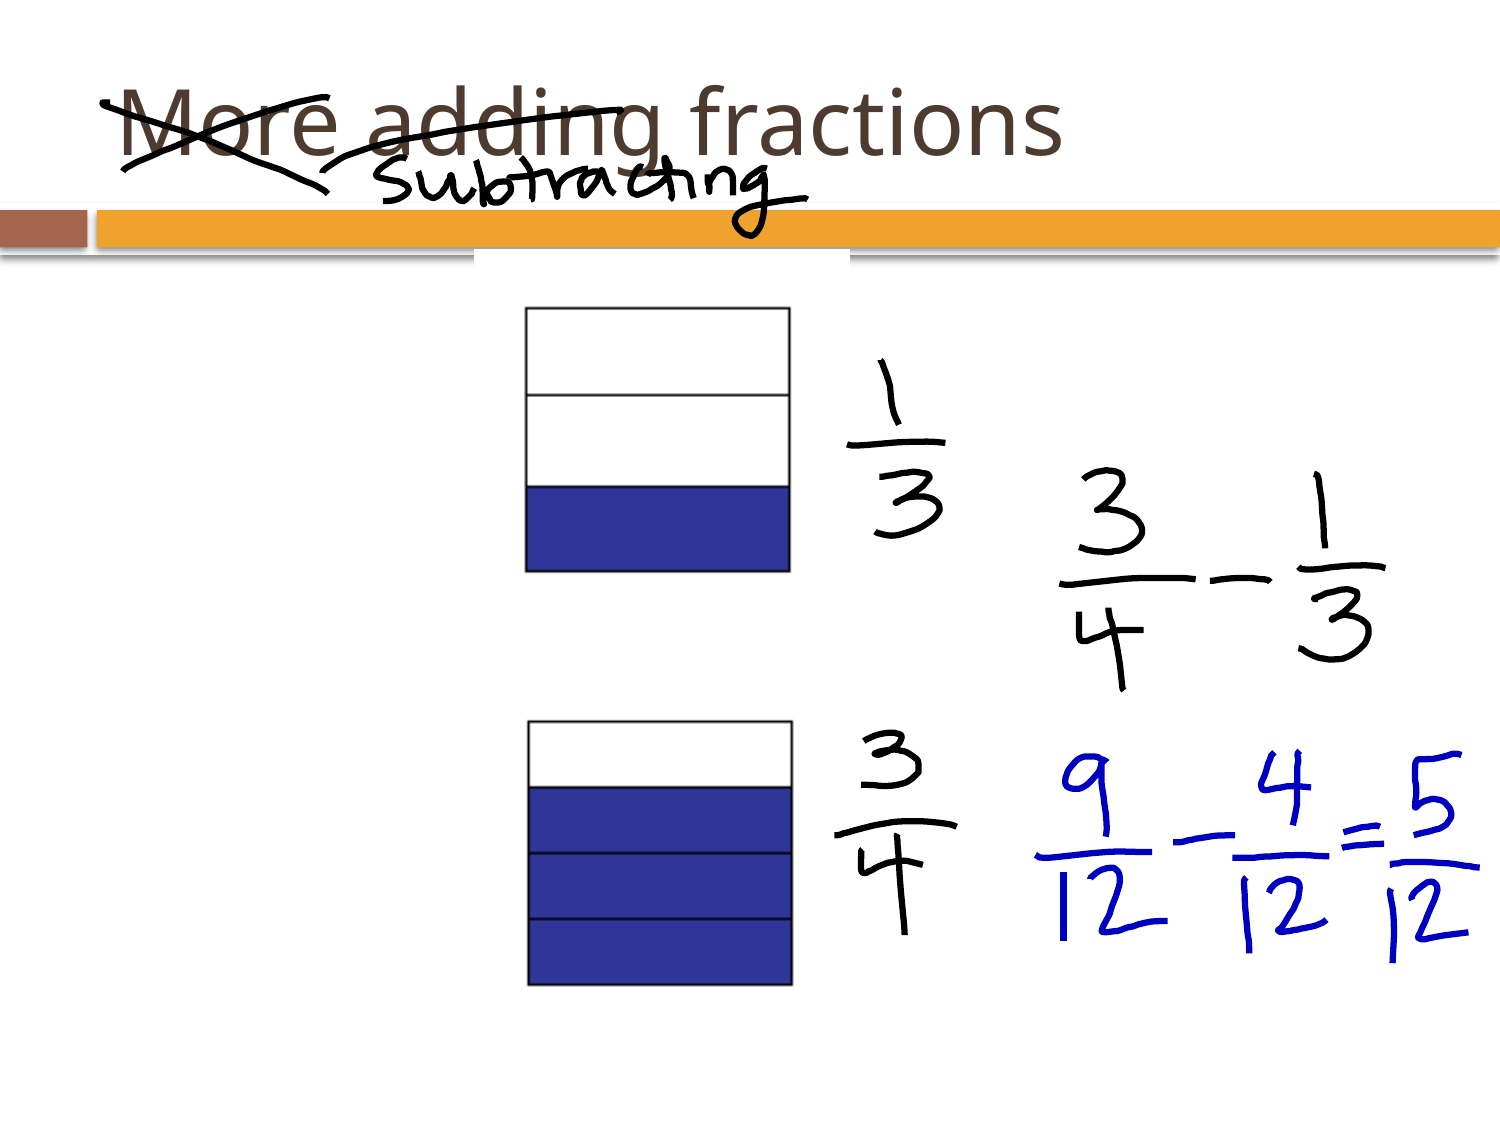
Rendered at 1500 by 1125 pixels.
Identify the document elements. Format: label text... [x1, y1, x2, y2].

text_box [1035, 850, 1153, 859]
text_box [1078, 469, 1143, 554]
text_box [1341, 842, 1385, 849]
text_box [879, 360, 900, 425]
text_box [475, 159, 512, 206]
text_box [417, 171, 476, 202]
text_box [525, 177, 534, 201]
text_box [1064, 755, 1108, 837]
text_box [101, 101, 197, 137]
text_box [1059, 577, 1196, 586]
text_box [1389, 888, 1395, 964]
text_box [1232, 854, 1330, 859]
text_box [1107, 607, 1125, 691]
text_box [629, 165, 673, 201]
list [474, 249, 851, 1050]
text_box [734, 167, 808, 237]
text_box [1298, 774, 1312, 789]
text_box [860, 848, 897, 874]
text_box [861, 731, 920, 787]
text_box [1243, 876, 1251, 954]
title More adding fractions [100, 37, 1438, 200]
text_box [1292, 750, 1301, 826]
text_box [896, 833, 906, 936]
text_box [1410, 880, 1469, 941]
text_box [1209, 577, 1271, 583]
text_box [1268, 878, 1327, 933]
text_box [1078, 611, 1112, 642]
text_box [579, 169, 616, 197]
text_box [663, 157, 671, 171]
text_box [321, 108, 622, 173]
text_box [375, 156, 410, 202]
text_box [1298, 588, 1370, 661]
text_box [646, 171, 695, 199]
text_box [206, 140, 329, 195]
text_box [122, 96, 330, 172]
text_box [1173, 834, 1236, 844]
text_box [508, 167, 589, 198]
text_box [900, 859, 924, 866]
text_box [1413, 752, 1462, 836]
text_box [874, 470, 941, 537]
text_box [1260, 751, 1296, 791]
text_box [856, 820, 957, 834]
text_box [1343, 824, 1381, 834]
text_box [1112, 620, 1144, 632]
text_box [1389, 861, 1480, 869]
text_box [1089, 866, 1168, 934]
text_box [707, 168, 734, 196]
text_box [1297, 564, 1386, 571]
text_box [1313, 473, 1326, 549]
text_box [520, 156, 532, 175]
text_box [856, 440, 946, 447]
